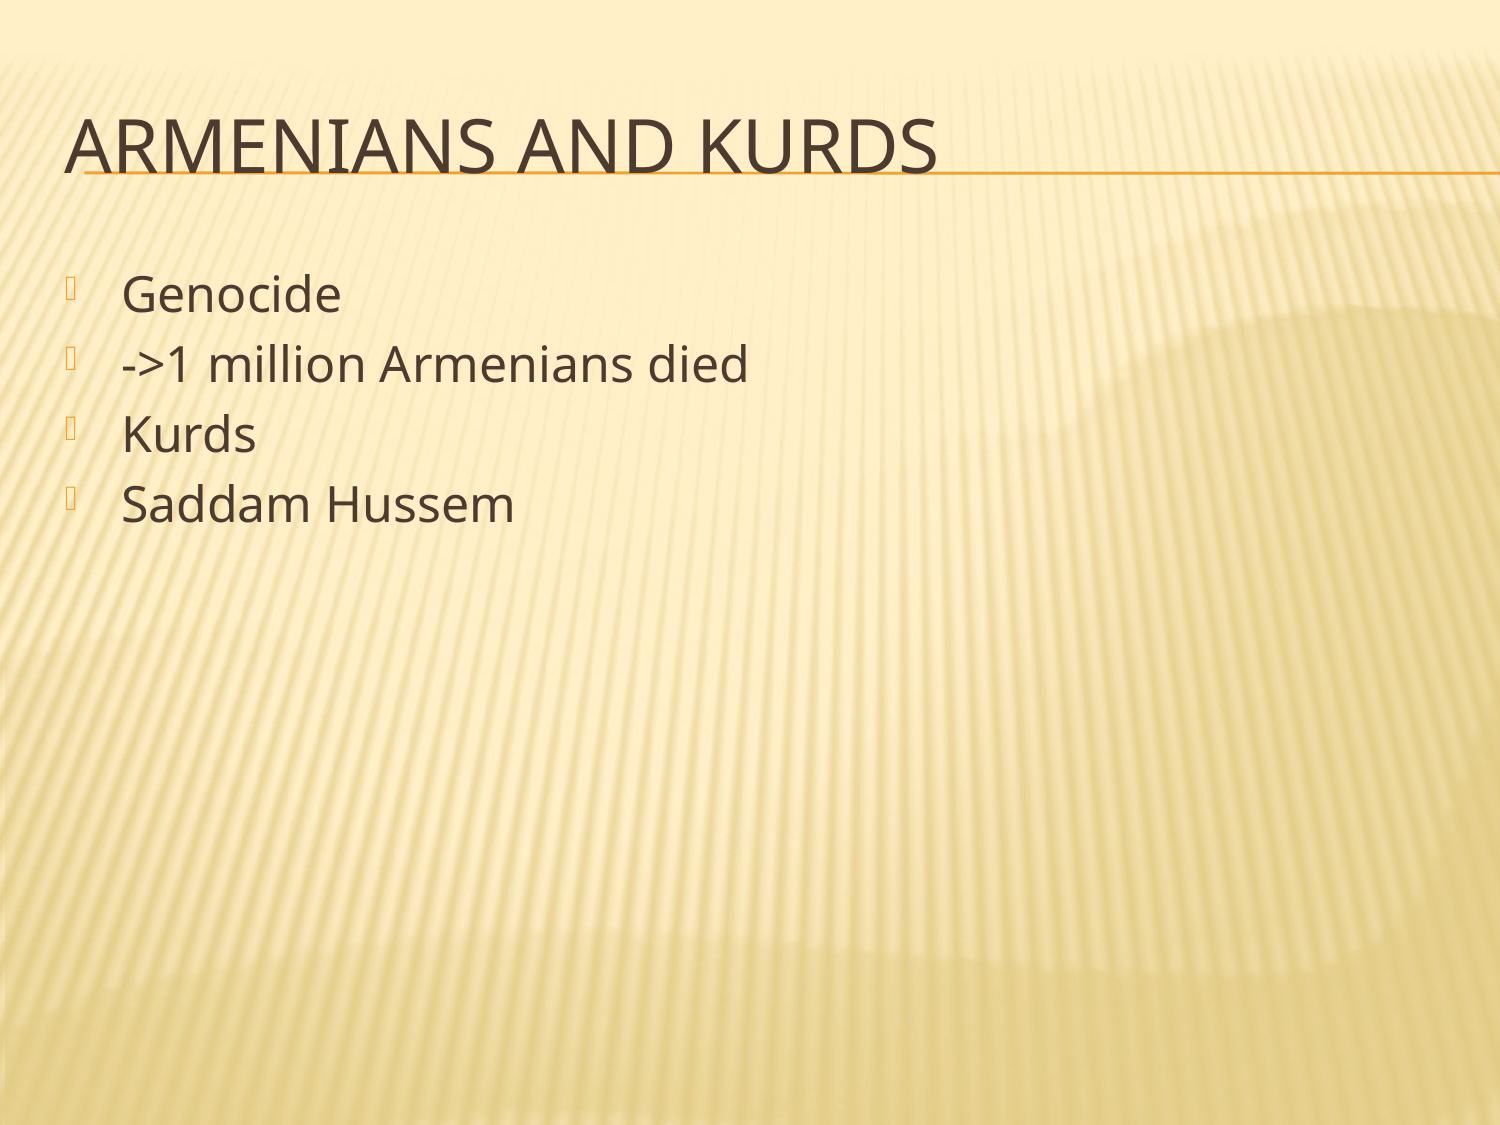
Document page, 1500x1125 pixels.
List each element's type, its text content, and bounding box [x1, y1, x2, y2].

title Armenians and Kurds [50, 75, 1475, 213]
list Genocide ->1 million Armenians died Kurds Saddam Hussem [50, 254, 1475, 998]
